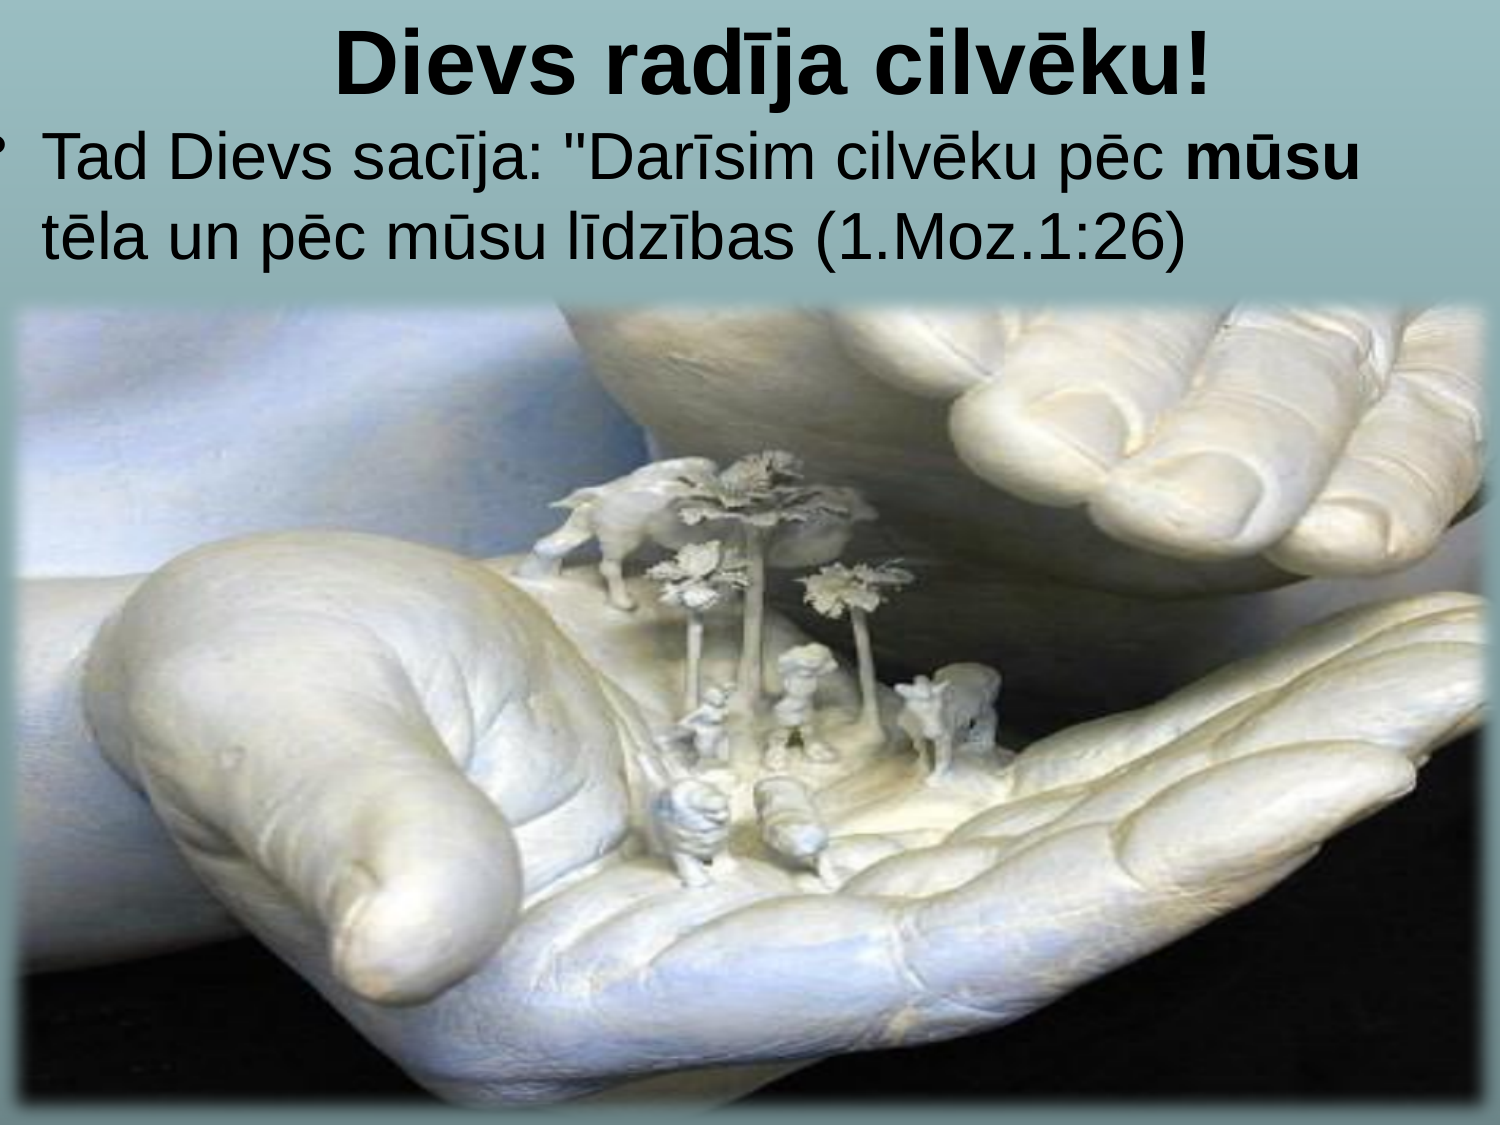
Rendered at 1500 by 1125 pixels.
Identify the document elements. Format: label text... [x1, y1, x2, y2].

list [0, 292, 1500, 1125]
title Dievs radīja cilvēku! [111, 0, 1463, 105]
list Tad Dievs sacīja: "Darīsim cilvēku pēc mūsu tēla un pēc mūsu līdzības (1.Moz.1:26) [0, 105, 1500, 292]
